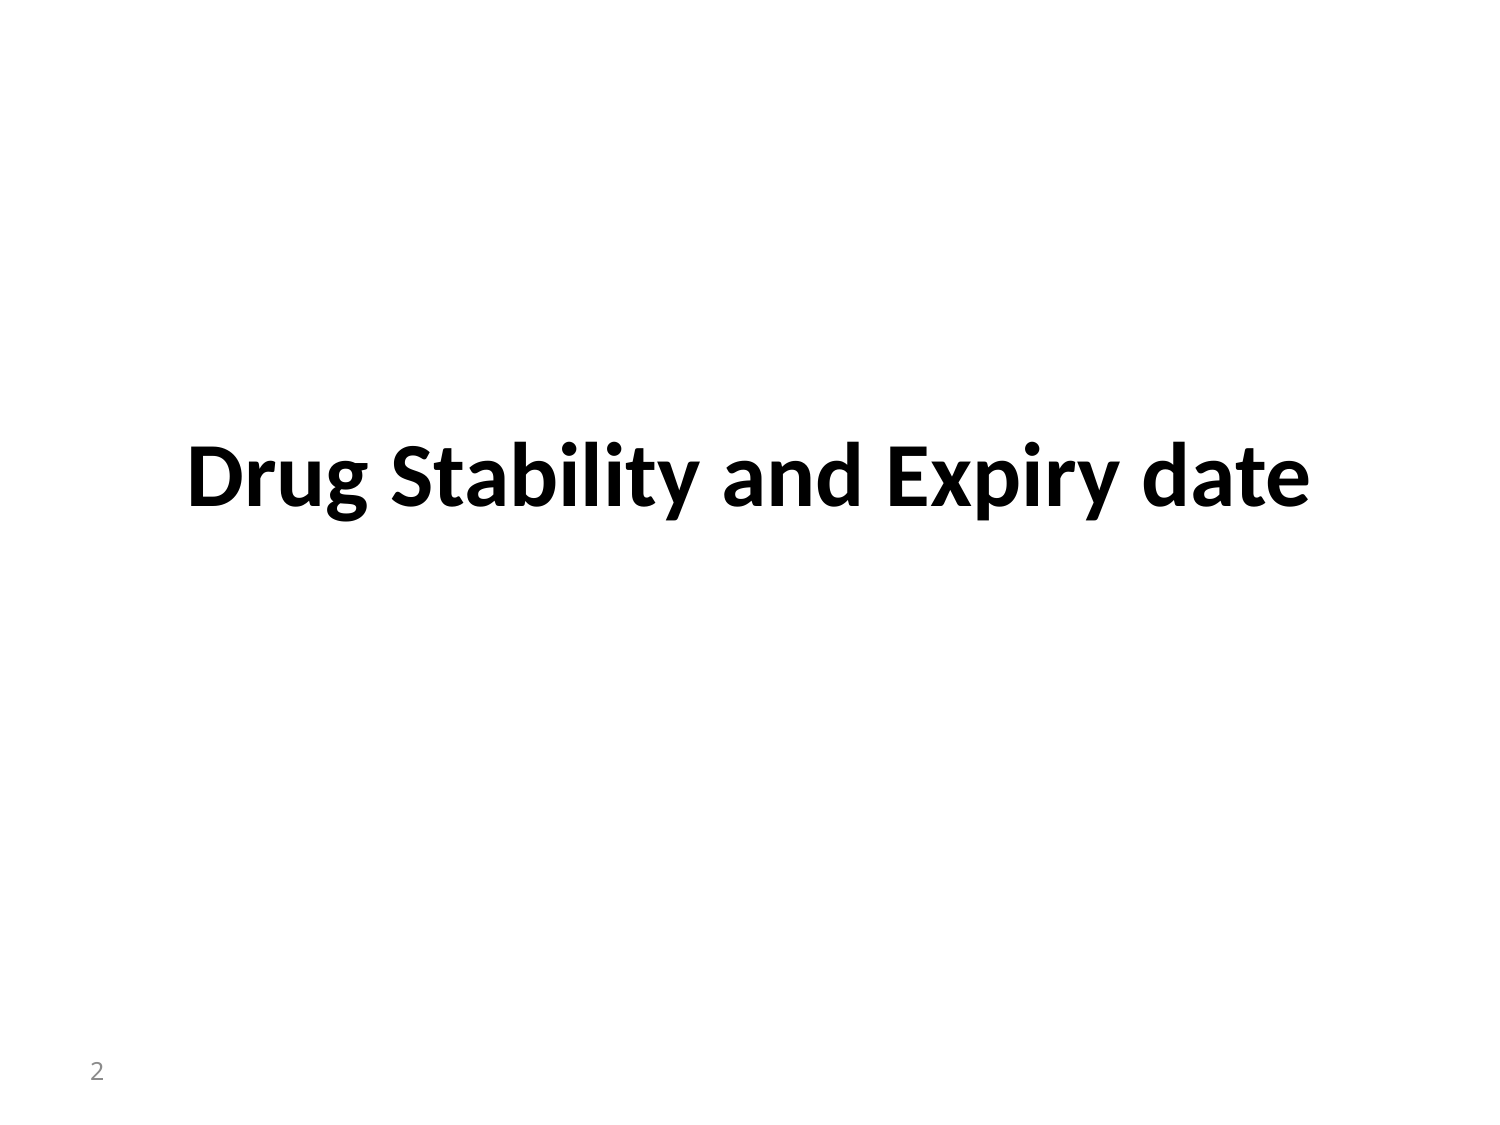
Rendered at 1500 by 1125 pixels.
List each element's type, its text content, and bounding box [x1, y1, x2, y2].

slide_number 2 [75, 1042, 425, 1103]
title Drug Stability and Expiry date [112, 349, 1388, 591]
